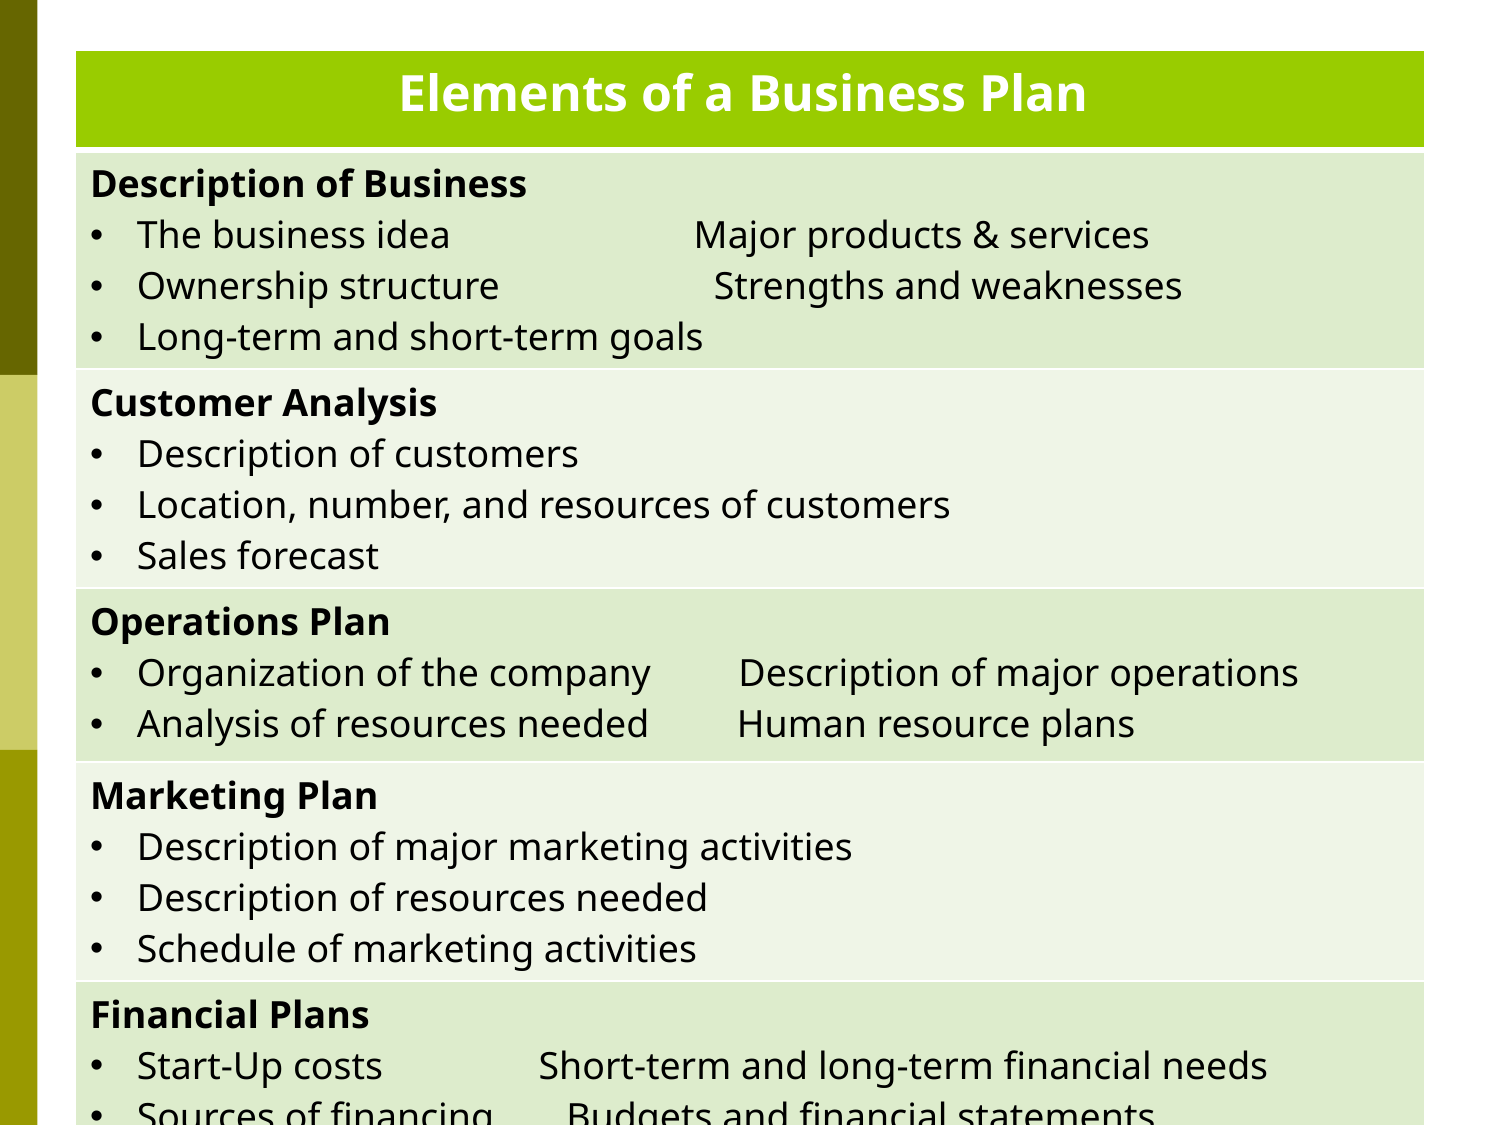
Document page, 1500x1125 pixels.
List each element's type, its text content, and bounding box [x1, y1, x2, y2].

table_cell Marketing Plan Description of major marketing activities Description of resources needed Schedule of marketing activities [76, 763, 1424, 980]
table_header Elements of a Business Plan [76, 51, 1424, 147]
table_cell Financial Plans Start-Up costs Short-term and long-term financial needs Sources of financing Budgets and financial statements [76, 982, 1424, 1125]
table_cell Operations Plan Organization of the company Description of major operations Analysis of resources needed Human resource plans [76, 589, 1424, 761]
table_cell Customer Analysis Description of customers Location, number, and resources of customers Sales forecast [76, 370, 1424, 587]
table_cell Description of Business The business idea Major products & services Ownership structure Strengths and weaknesses Long-term and short-term goals [76, 153, 1424, 368]
